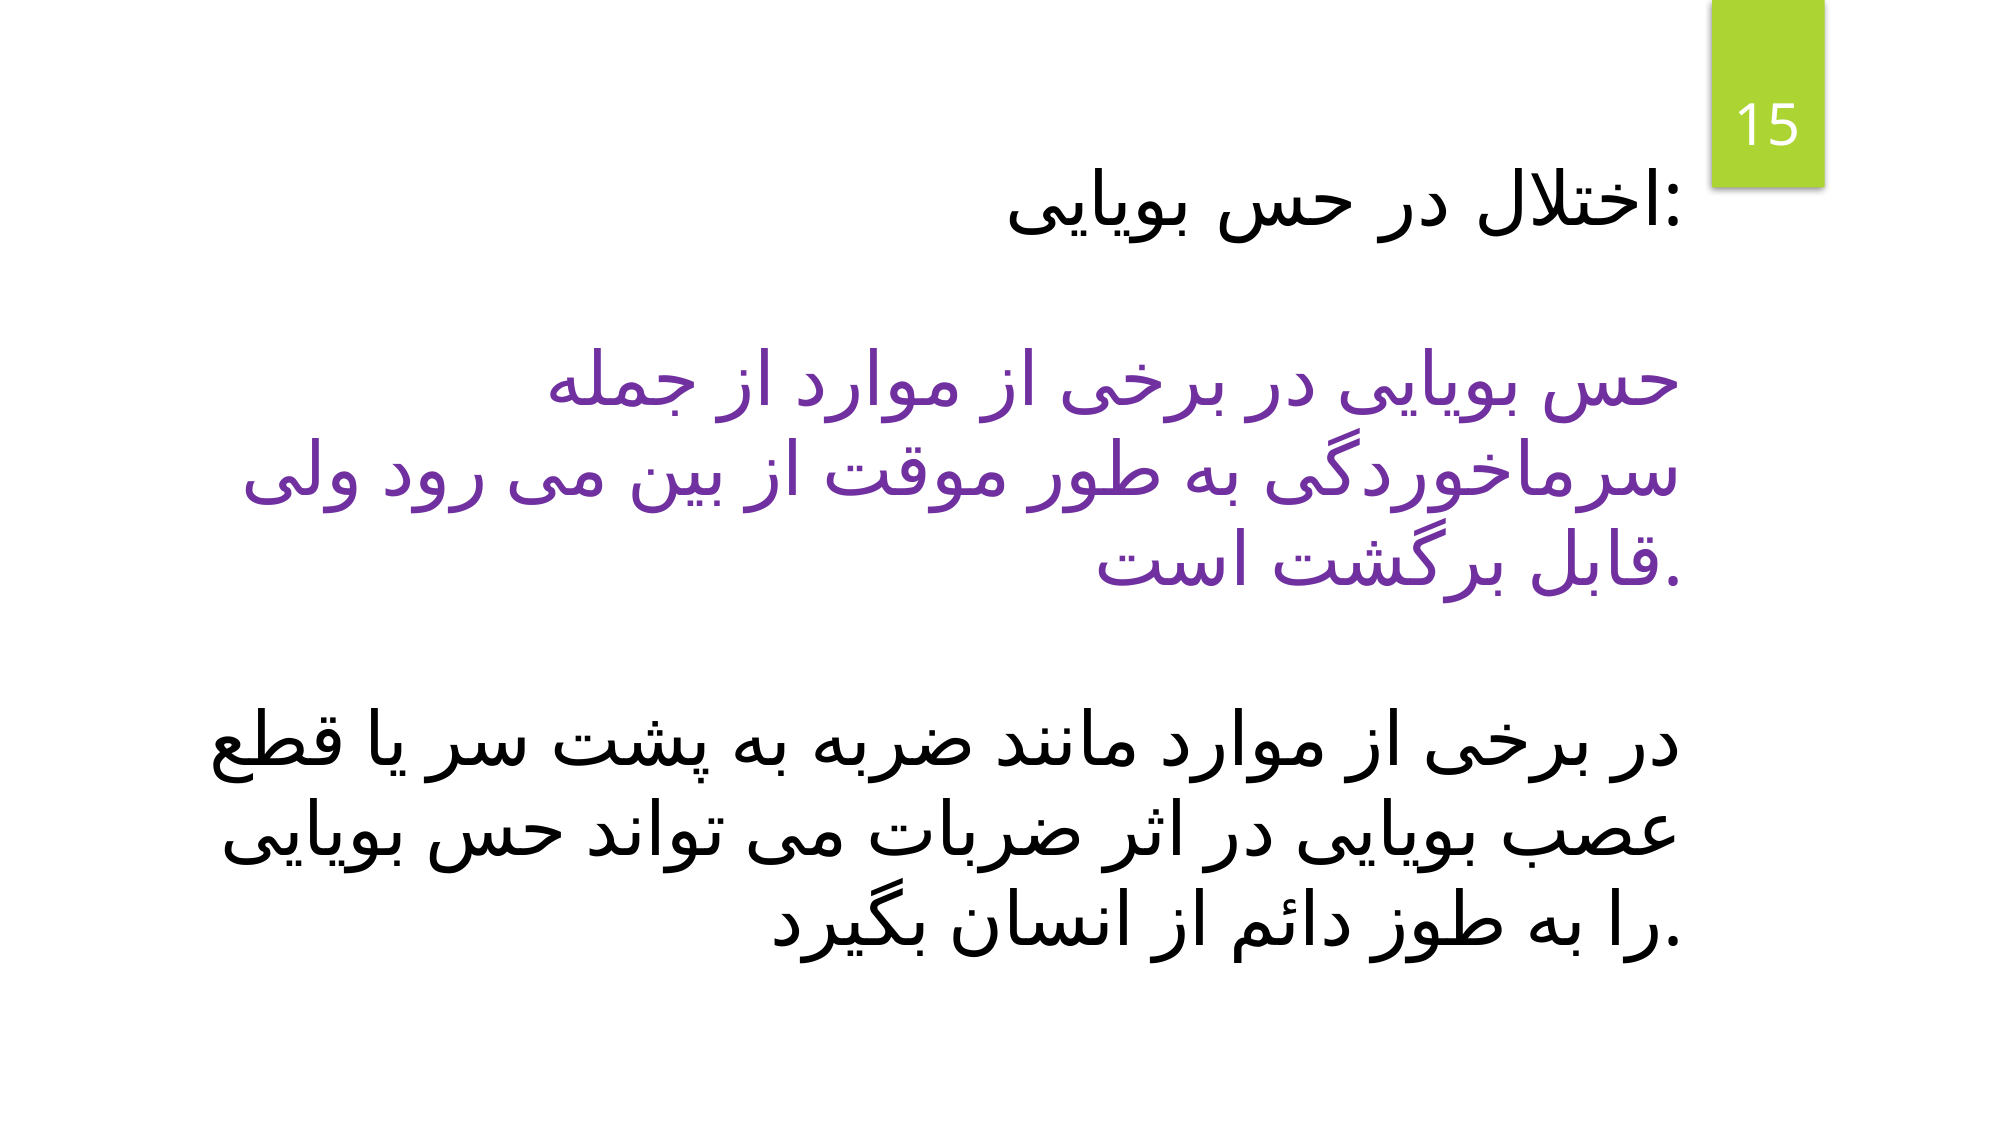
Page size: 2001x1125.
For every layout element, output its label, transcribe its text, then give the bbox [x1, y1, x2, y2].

text_box اختلال در حس بویایی: حس بویایی در برخی از موارد از جمله سرماخوردگی به طور موقت از بین می رود ولی قابل برگشت است. در برخی از موارد مانند ضربه به پشت سر یا قطع عصب بویایی در اثر ضربات می تواند حس بویایی را به طوز دائم از انسان بگیرد. [174, 142, 1699, 968]
slide_number 15 [1698, 48, 1836, 175]
